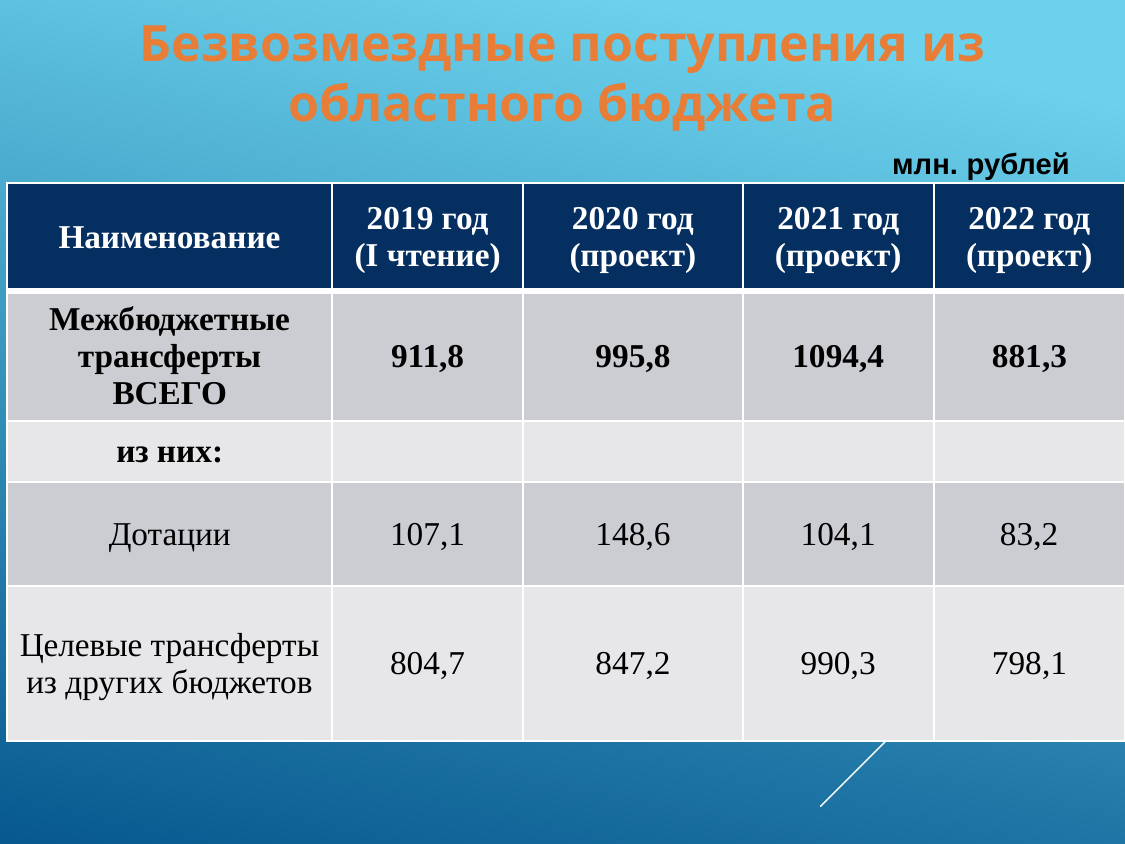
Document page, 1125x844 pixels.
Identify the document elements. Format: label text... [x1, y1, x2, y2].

table_cell [333, 422, 522, 481]
table_cell [524, 422, 742, 481]
table_header 2019 год (I чтение) [333, 184, 522, 288]
table_cell 847,2 [524, 587, 742, 740]
table_cell Дотации [8, 483, 331, 585]
table_cell 990,3 [744, 587, 933, 740]
table_cell 104,1 [744, 483, 933, 585]
text_box млн. рублей [857, 138, 1105, 182]
table_cell 798,1 [935, 587, 1124, 740]
table_cell [935, 422, 1124, 481]
table_cell из них: [8, 422, 331, 481]
table_cell 881,3 [935, 294, 1124, 420]
table_header 2020 год (проект) [524, 184, 742, 288]
table_cell 107,1 [333, 483, 522, 585]
table_cell 804,7 [333, 587, 522, 740]
table_cell Целевые трансферты из других бюджетов [8, 587, 331, 740]
table_header 2021 год (проект) [744, 184, 933, 288]
table_cell 995,8 [524, 294, 742, 420]
title Безвозмездные поступления из областного бюджета [0, 32, 1125, 112]
table_cell 148,6 [524, 483, 742, 585]
table_cell Межбюджетные трансферты ВСЕГО [8, 294, 331, 420]
table_cell [744, 422, 933, 481]
table_header Наименование [8, 184, 331, 288]
table_cell 1094,4 [744, 294, 933, 420]
table_header 2022 год (проект) [935, 184, 1124, 288]
table_cell 911,8 [333, 294, 522, 420]
table_cell 83,2 [935, 483, 1124, 585]
